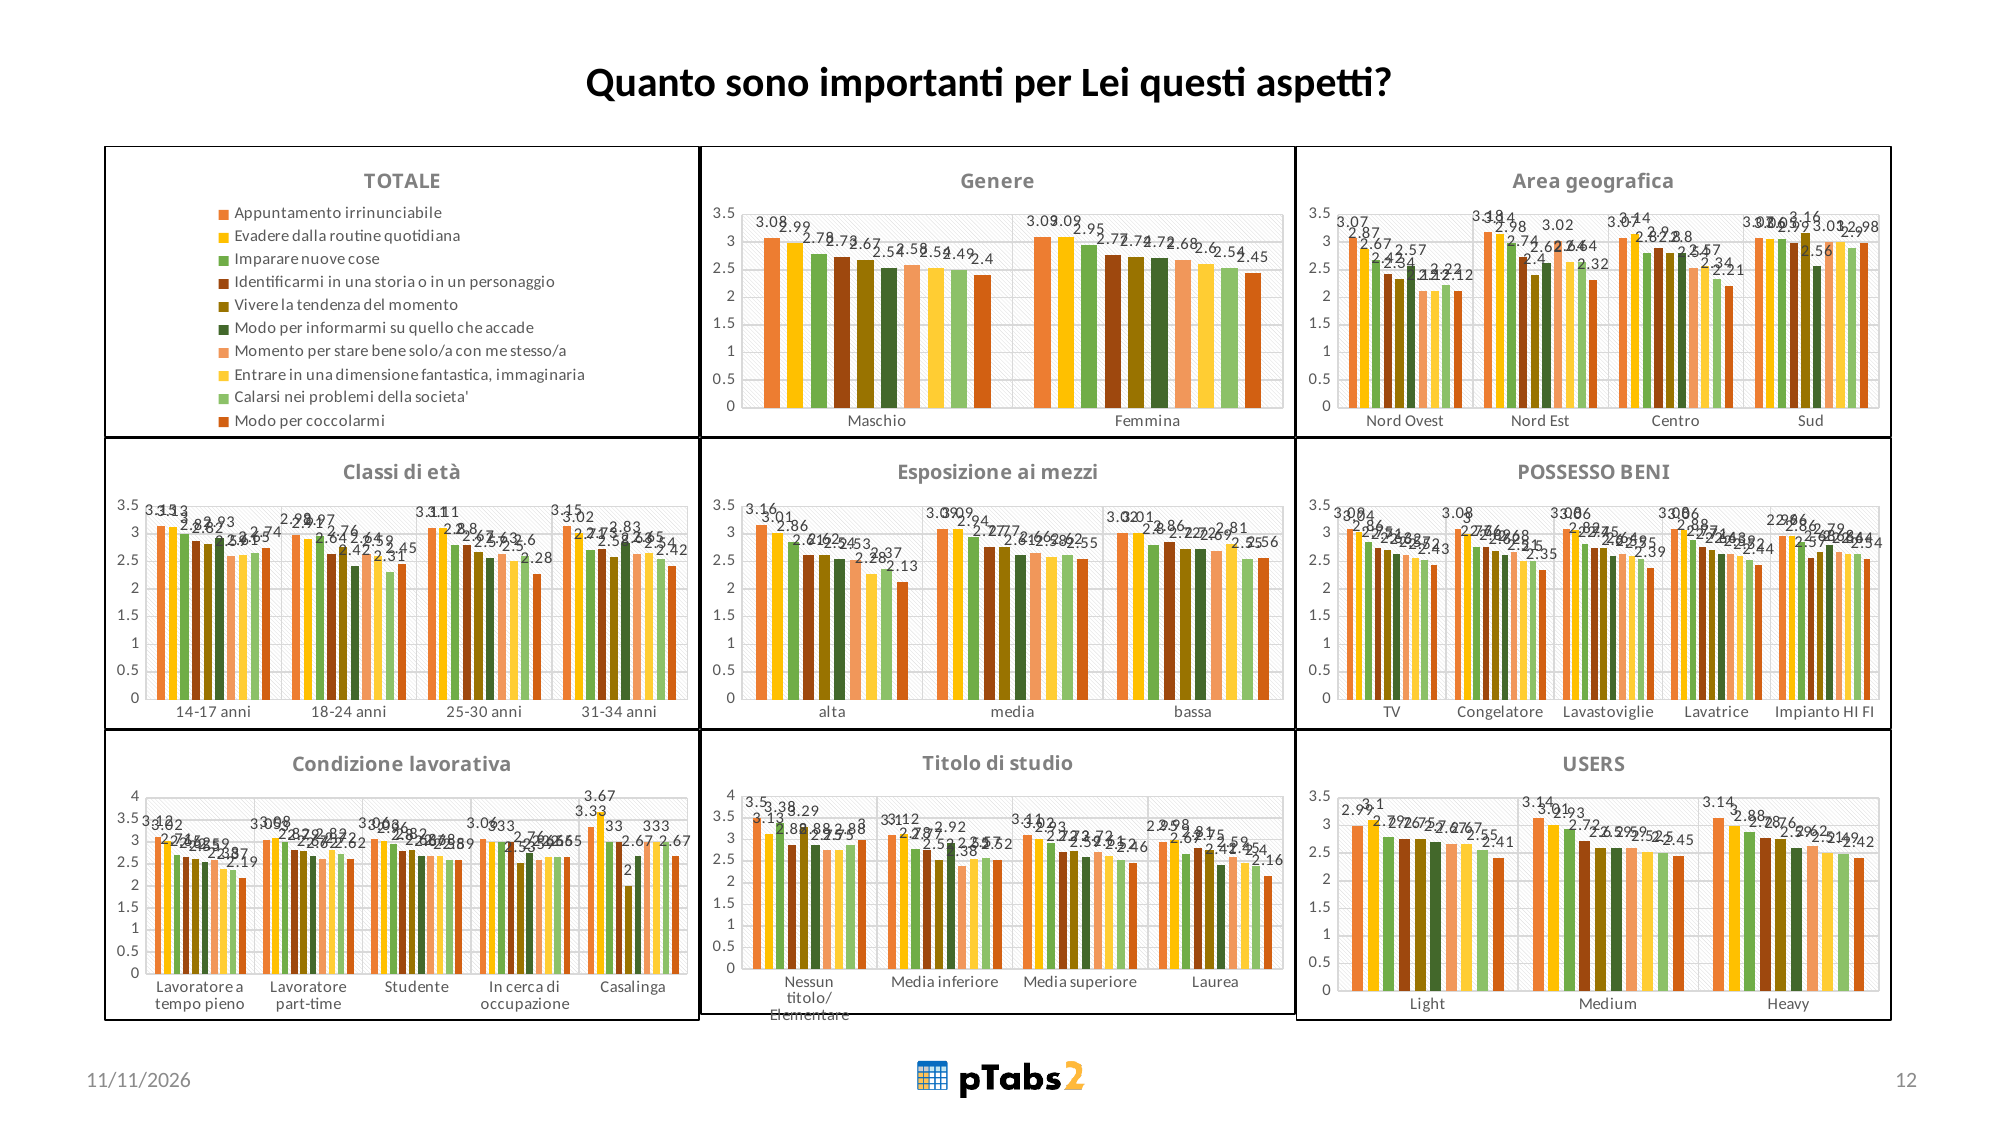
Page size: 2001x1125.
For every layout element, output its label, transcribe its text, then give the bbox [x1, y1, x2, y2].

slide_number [70, 1055, 512, 1103]
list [913, 1058, 1087, 1100]
title Quanto sono importanti per Lei questi aspetti? [104, 52, 1875, 115]
chart [104, 145, 1892, 1021]
slide_number 12 [1482, 1055, 1933, 1103]
